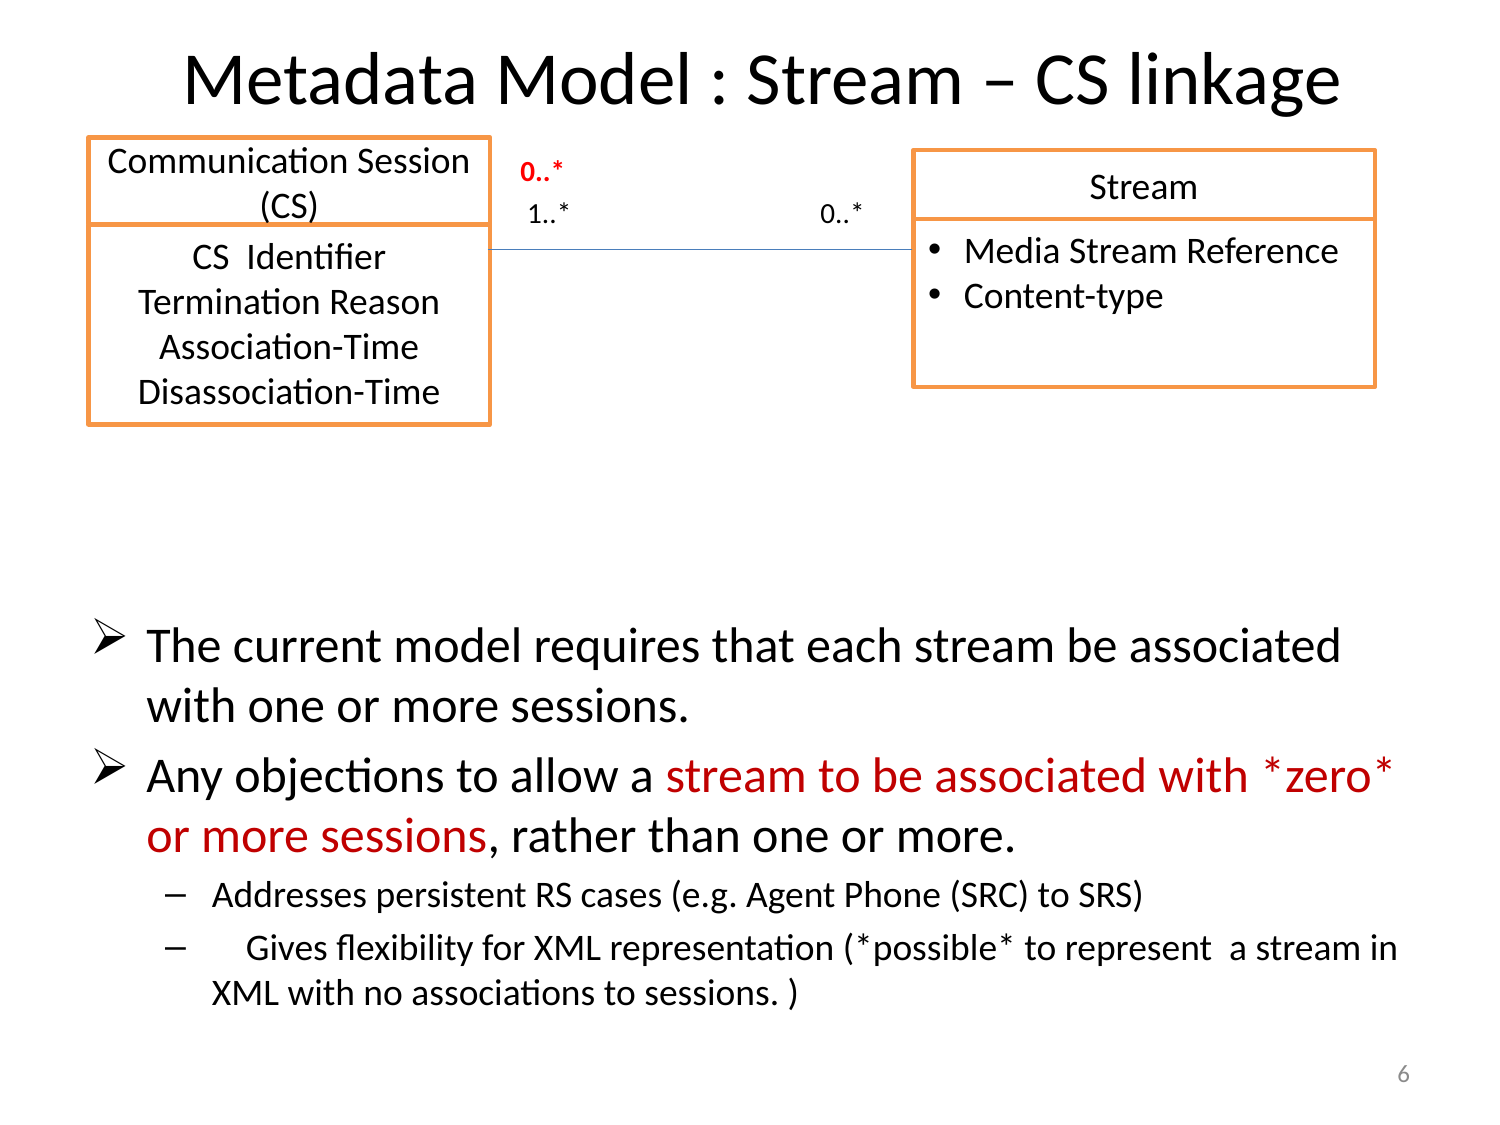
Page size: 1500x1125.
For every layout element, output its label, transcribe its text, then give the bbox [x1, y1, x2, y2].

slide_number 6 [1337, 1042, 1425, 1103]
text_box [913, 149, 1376, 388]
list The current model requires that each stream be associated with one or more sessions. Any objections to allow a stream to be associated with *zero* or more sessions, rather than one or more. Addresses persistent RS cases (e.g. Agent Phone (SRC) to SRS) Gives flexibility for XML representation (*possible* to represent a stream in XML with no associations to sessions. ) [74, 124, 1426, 868]
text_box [88, 137, 491, 425]
text_box 0..* [804, 172, 902, 248]
title Metadata Model : Stream – CS linkage [87, 0, 1438, 151]
text_box 1..* [510, 172, 609, 248]
text_box 0..* [504, 137, 602, 202]
